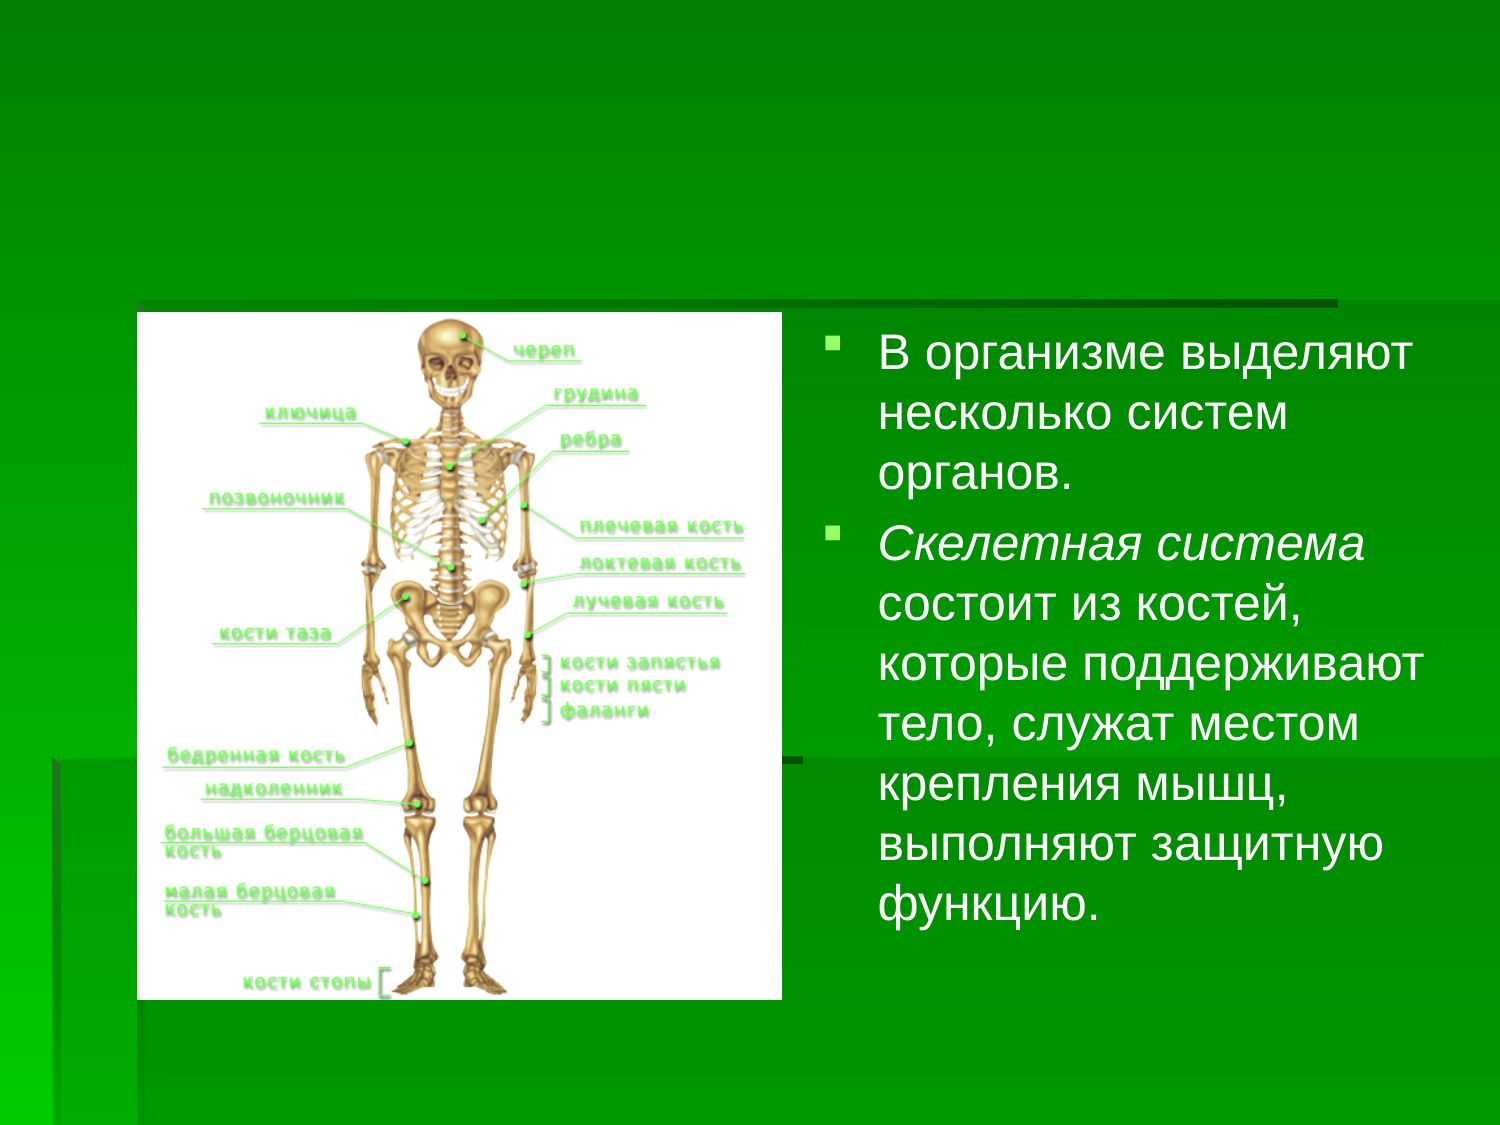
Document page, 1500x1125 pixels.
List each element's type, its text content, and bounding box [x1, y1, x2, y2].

list В организме выделяют несколько систем органов. Скелетная система состоит из костей, которые поддерживают тело, служат местом крепления мышц, выполняют защитную функцию. [806, 312, 1452, 1001]
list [137, 312, 783, 1001]
